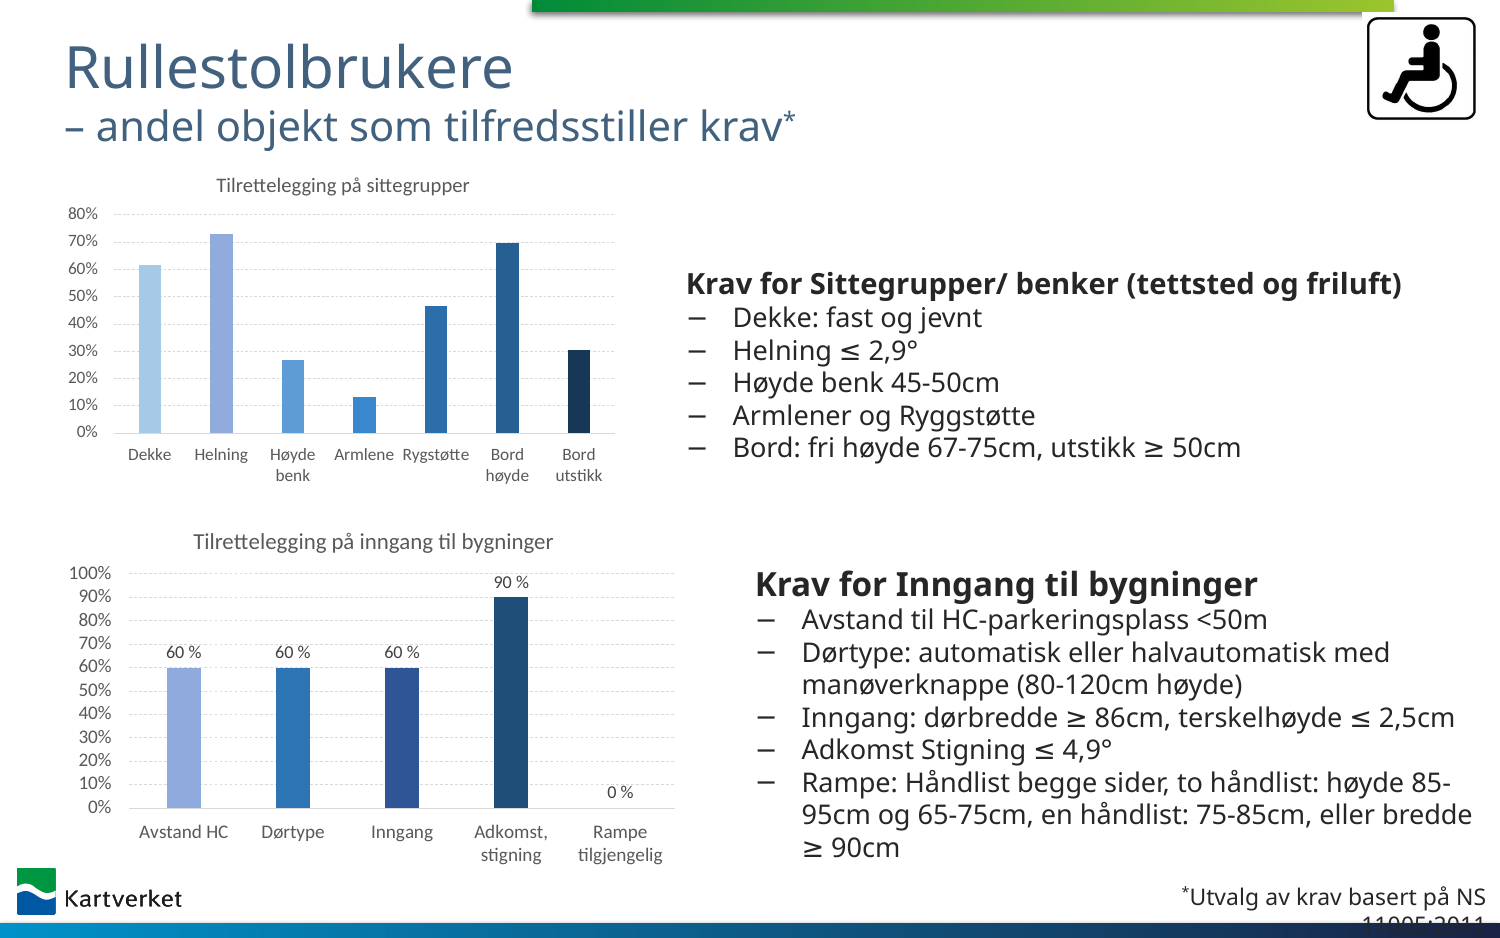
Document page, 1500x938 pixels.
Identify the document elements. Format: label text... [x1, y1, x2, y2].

picture [1362, 12, 1481, 126]
picture [62, 166, 625, 492]
text_box Krav for Sittegrupper/ benker (tettsted og friluft) Dekke: fast og jevnt Helning ≤ 2,9° Høyde benk 45-50cm Armlener og Ryggstøtte Bord: fri høyde 67-75cm, utstikk ≥ 50cm [670, 258, 1418, 471]
text_box *Utvalg av krav basert på NS 11005:2011 [1068, 873, 1500, 938]
text_box Rullestolbrukere – andel objekt som tilfredsstiller krav* [49, 25, 1431, 158]
text_box Krav for Inngang til bygninger Avstand til HC-parkeringsplass <50m Dørtype: automatisk eller halvautomatisk med manøverknappe (80-120cm høyde) Inngang: dørbredde ≥ 86cm, terskelhøyde ≤ 2,5cm Adkomst Stigning ≤ 4,9° Rampe: Håndlist begge sider, to håndlist: høyde 85-95cm og 65-75cm, en håndlist: 75-85cm, eller bredde ≥ 90cm [740, 555, 1491, 870]
picture [62, 520, 686, 874]
